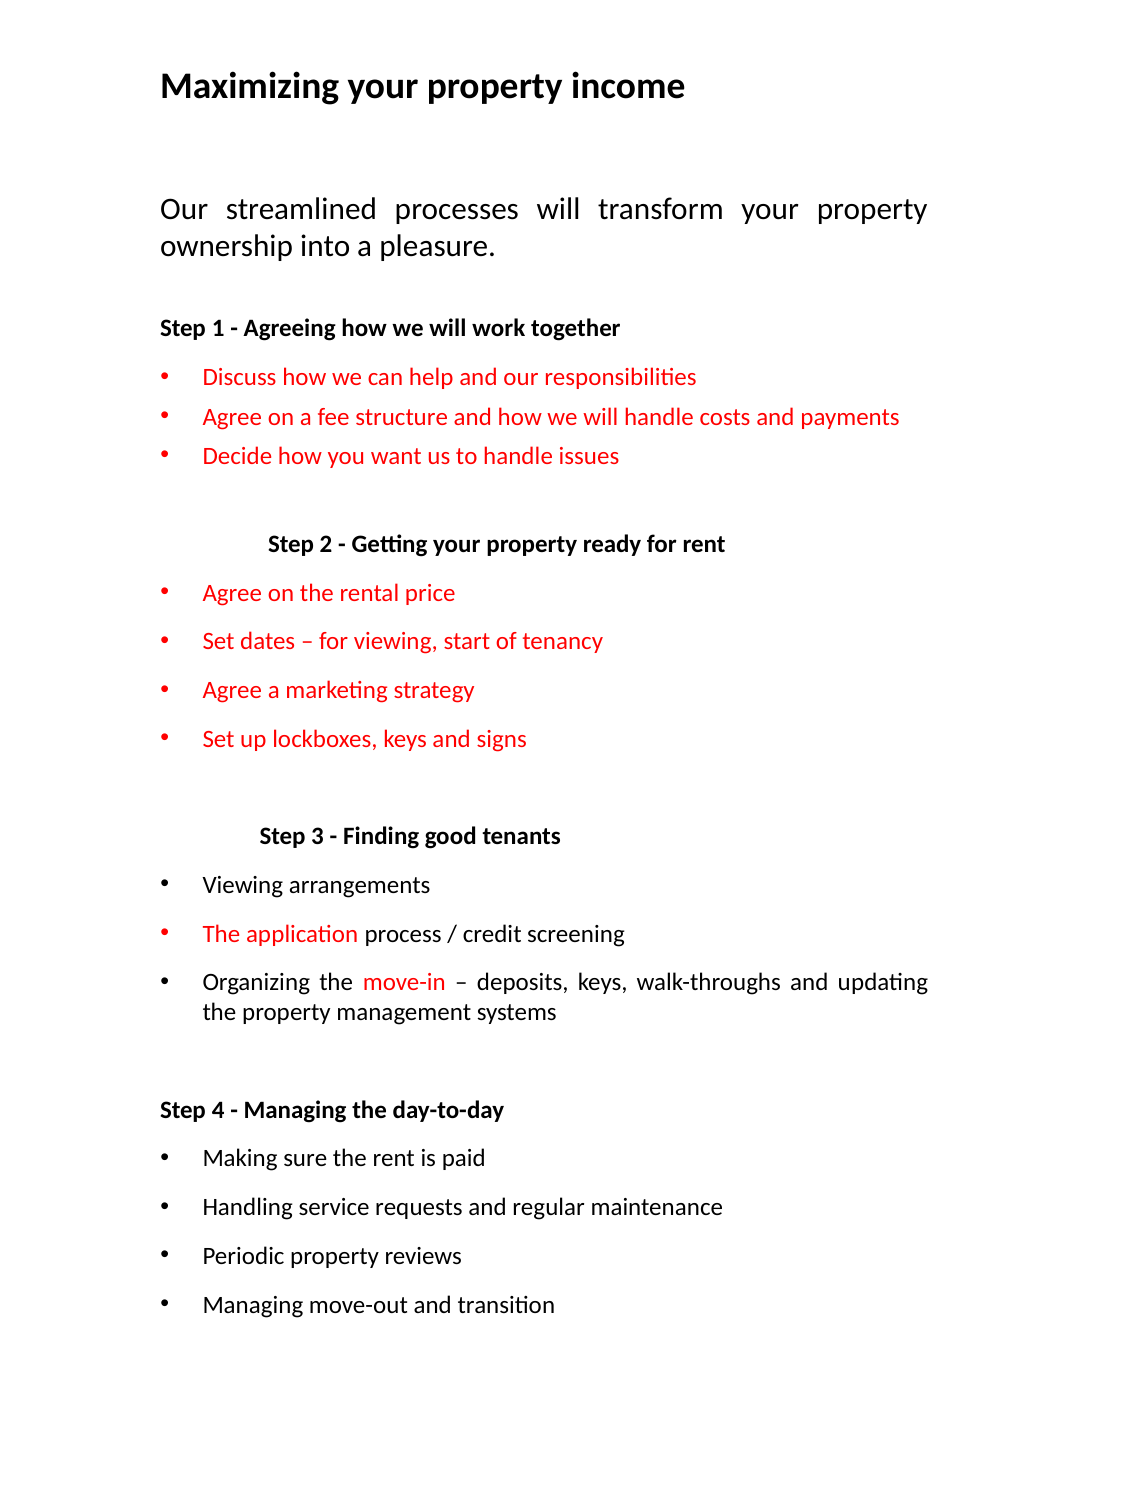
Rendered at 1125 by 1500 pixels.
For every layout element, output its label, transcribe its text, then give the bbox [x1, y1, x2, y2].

text_box Maximizing your property income Our streamlined processes will transform your property ownership into a pleasure. Step 1 - Agreeing how we will work together Discuss how we can help and our responsibilities Agree on a fee structure and how we will handle costs and payments Decide how you want us to handle issues Step 2 - Getting your property ready for rent Agree on the rental price Set dates – for viewing, start of tenancy Agree a marketing strategy Set up lockboxes, keys and signs Step 3 - Finding good tenants Viewing arrangements The application process / credit screening Organizing the move-in – deposits, keys, walk-throughs and updating the property management systems Step 4 - Managing the day-to-day Making sure the rent is paid Handling service requests and regular maintenance Periodic property reviews Managing move-out and transition [94, 53, 967, 1326]
